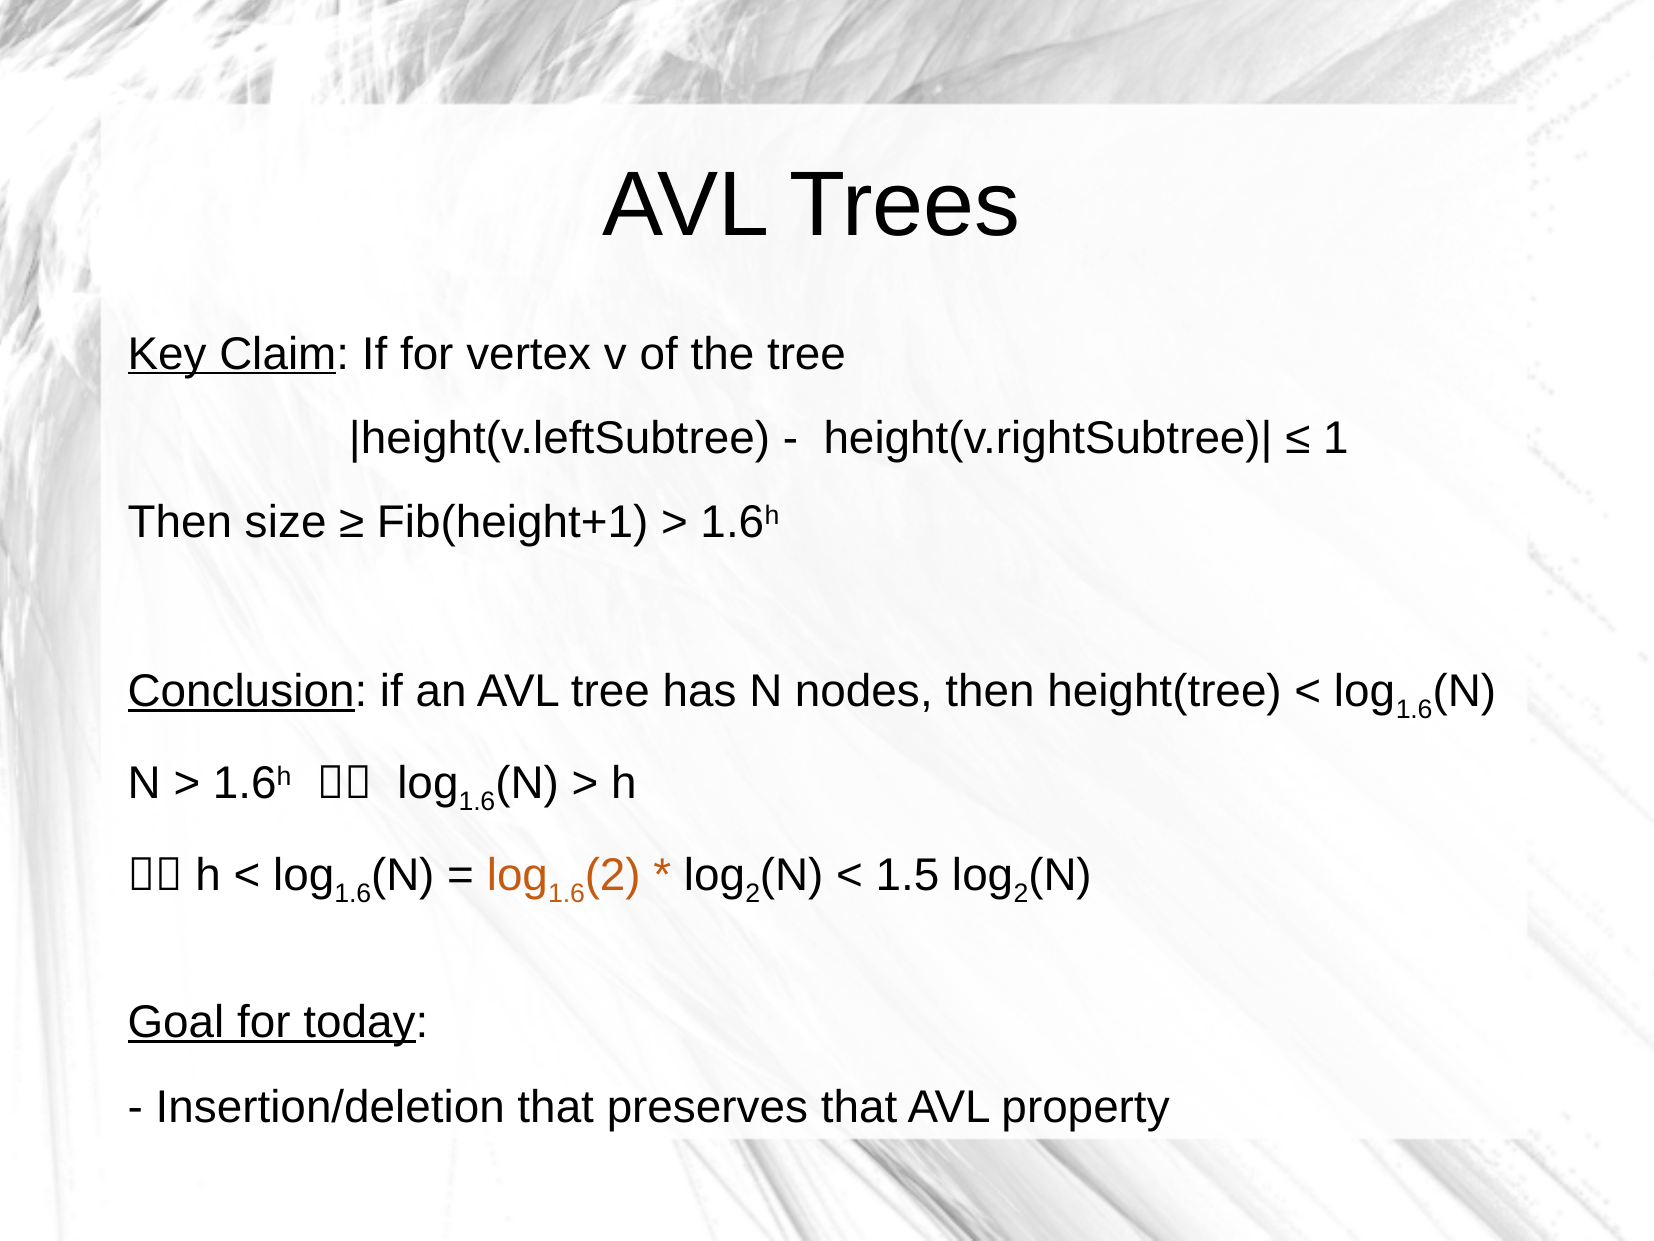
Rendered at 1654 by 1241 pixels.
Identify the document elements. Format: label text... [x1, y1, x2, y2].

title AVL Trees [118, 93, 1506, 299]
picture [0, 0, 1654, 1241]
list Key Claim: If for vertex v of the tree |height(v.leftSubtree) - height(v.rightSubtree)| ≤ 1 Then size ≥ Fib(height+1) > 1.6h Conclusion: if an AVL tree has N nodes, then height(tree) < log1.6(N) N > 1.6h  log1.6(N) > h  h < log1.6(N) = log1.6(2) * log2(N) < 1.5 log2(N) Goal for today: - Insertion/deletion that preserves that AVL property [118, 319, 1571, 1109]
